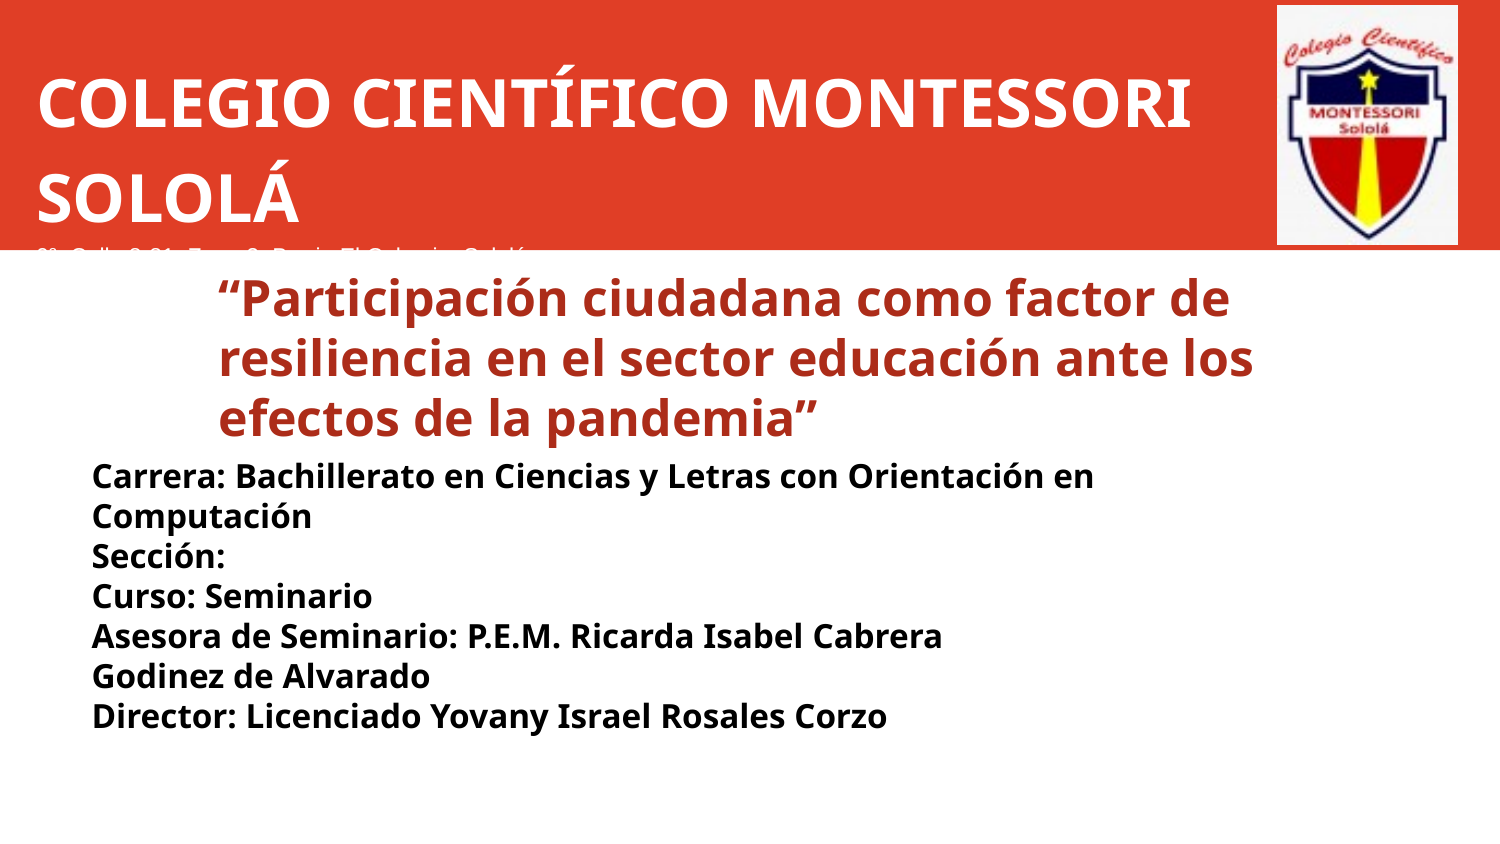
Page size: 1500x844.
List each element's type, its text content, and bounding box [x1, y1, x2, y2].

text_box COLEGIO CIENTÍFICO MONTESSORI SOLOLÁ 9ª. Calle 8-81, Zona 2, Barrio El Calvario, Sololá. [36, 44, 1368, 270]
text_box [0, 0, 1500, 251]
picture [1276, 4, 1459, 246]
text_box Carrera: Bachillerato en Ciencias y Letras con Orientación en Computación Sección: Curso: Seminario Asesora de Seminario: P.E.M. Ricarda Isabel Cabrera Godinez de Alvarado Director: Licenciado Yovany Israel Rosales Corzo [76, 448, 1165, 743]
text_box “Participación ciudadana como factor de resiliencia en el sector educación ante los efectos de la pandemia” [203, 258, 1336, 454]
